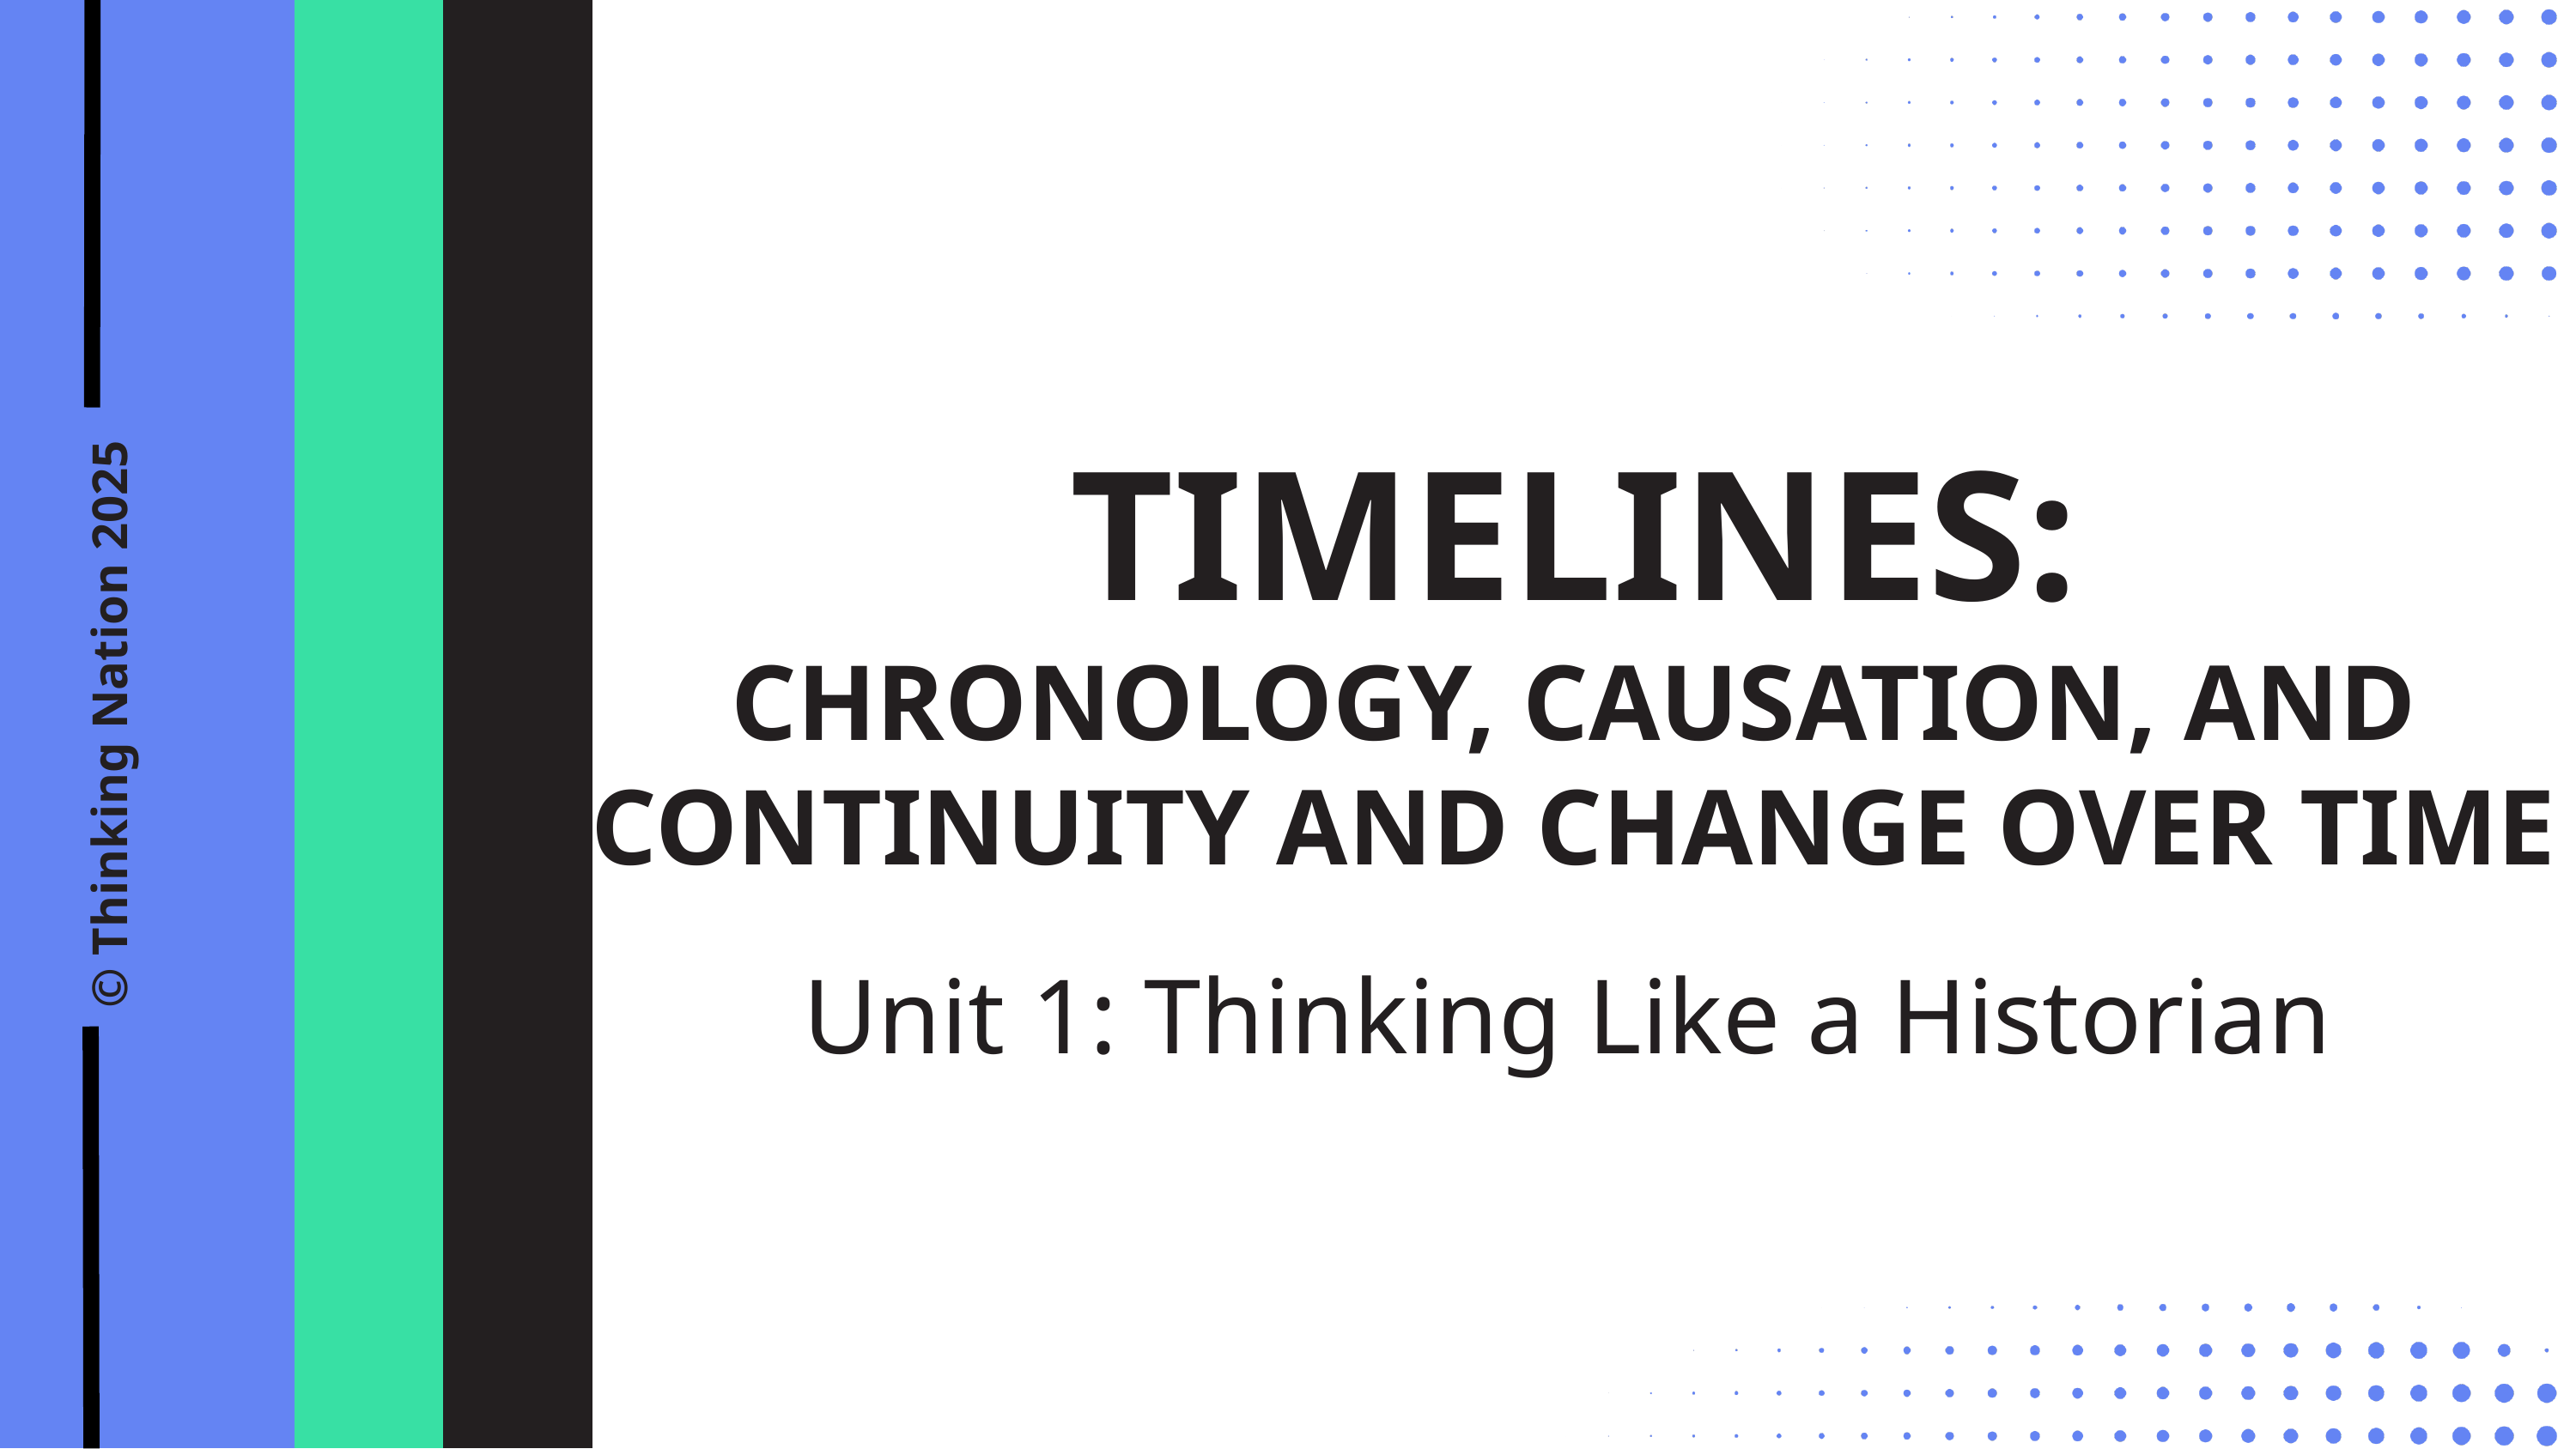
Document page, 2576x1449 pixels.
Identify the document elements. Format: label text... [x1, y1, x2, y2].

text_box [1781, 0, 2576, 319]
text_box TIMELINES: CHRONOLOGY, CAUSATION, AND CONTINUITY AND CHANGE OVER TIME [599, 421, 2560, 886]
text_box Unit 1: Thinking Like a Historian [599, 902, 2560, 1075]
text_box [1565, 1303, 2576, 1449]
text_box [0, 0, 593, 1449]
